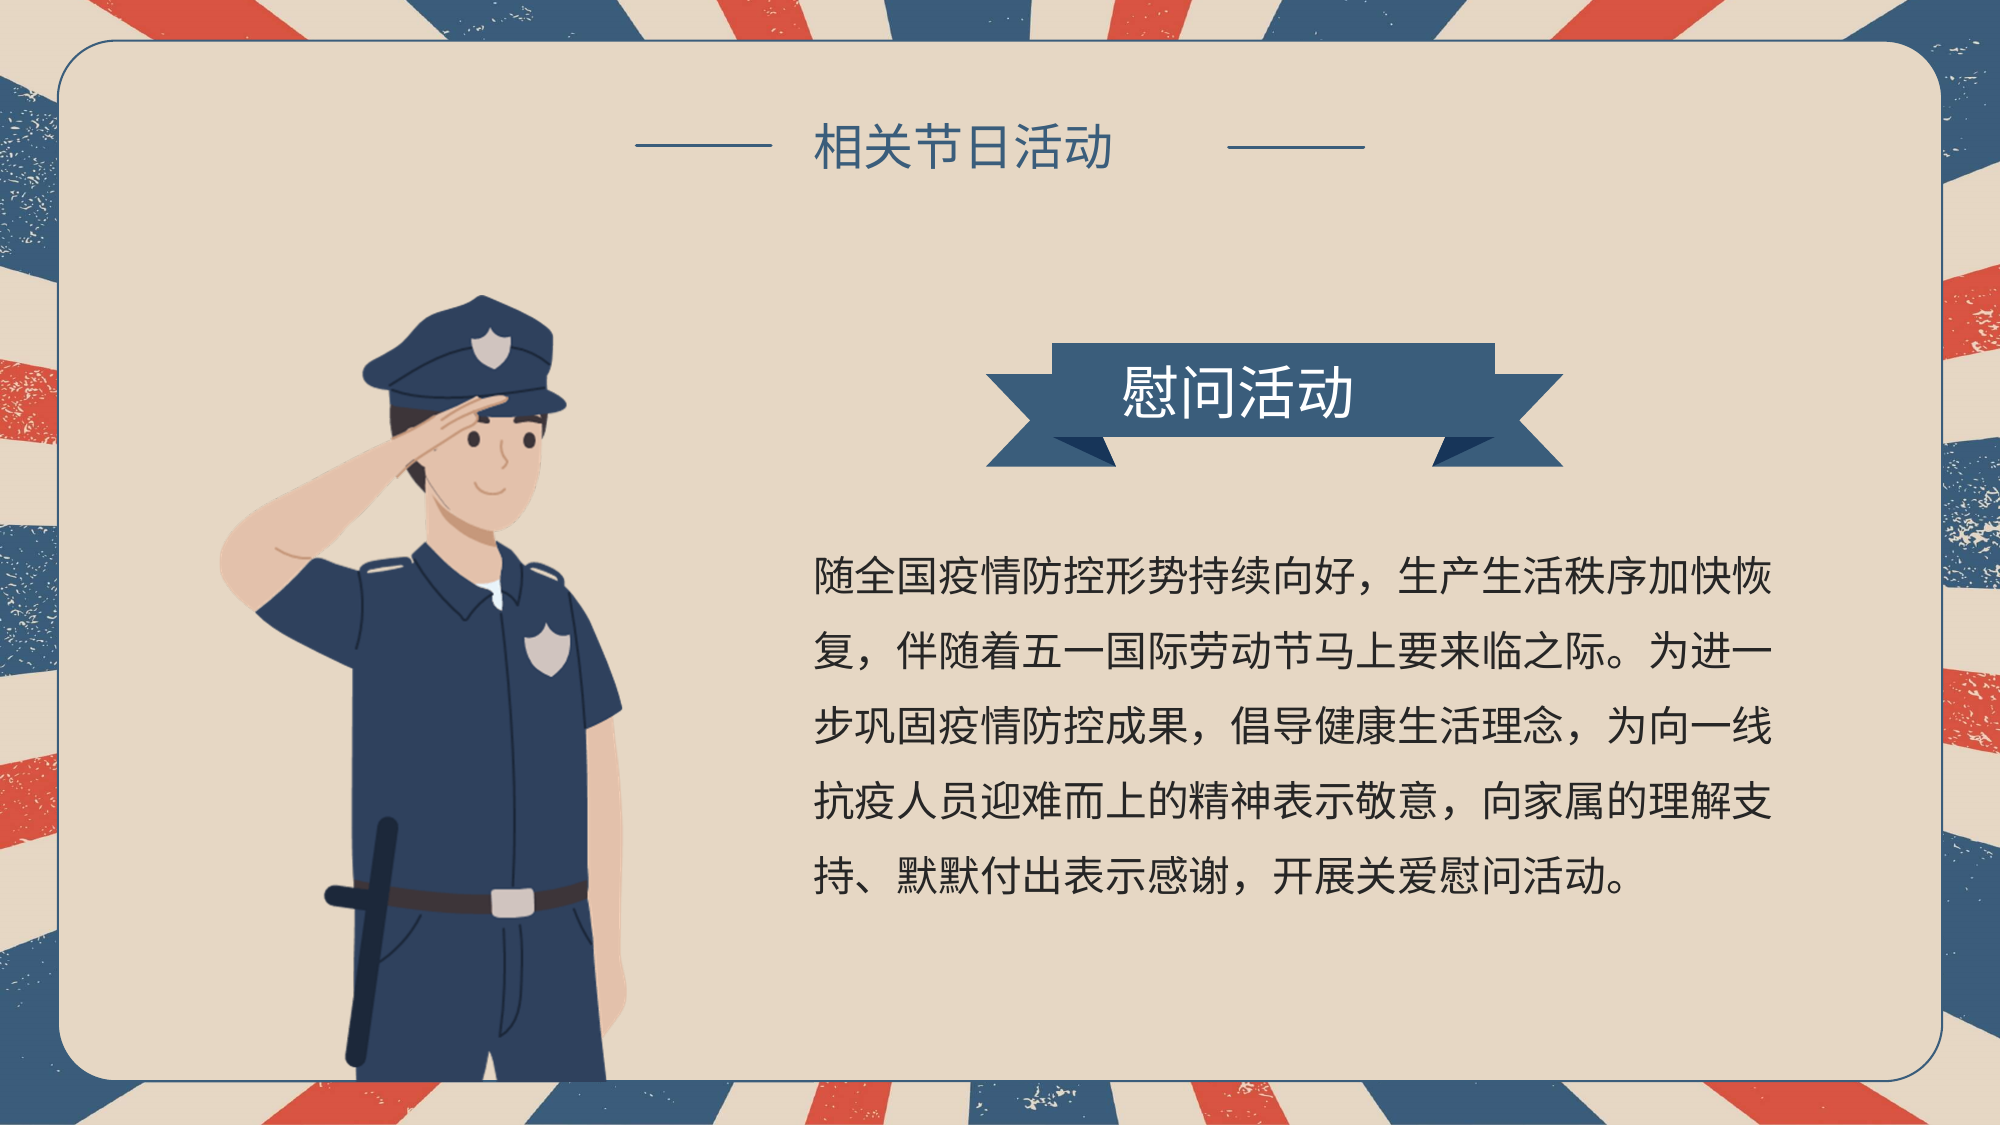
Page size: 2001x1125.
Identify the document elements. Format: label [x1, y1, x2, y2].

text_box [985, 342, 1564, 467]
text_box [636, 108, 1364, 185]
text_box [0, 0, 2000, 1125]
picture [219, 295, 627, 1082]
